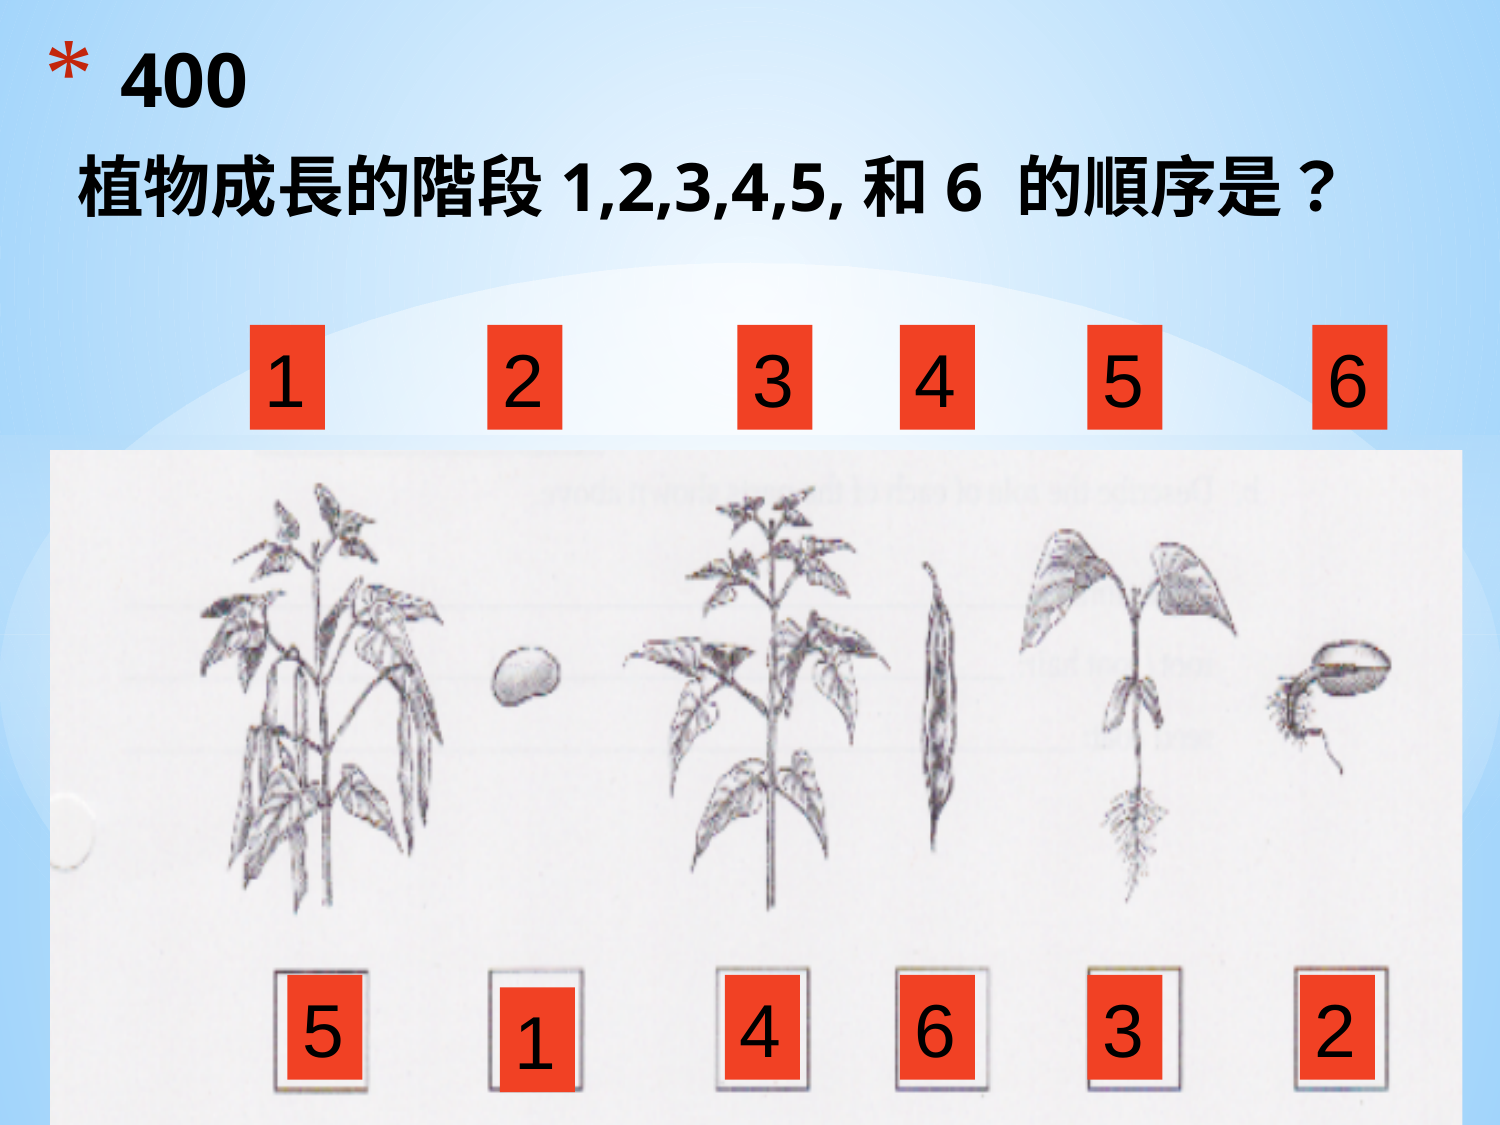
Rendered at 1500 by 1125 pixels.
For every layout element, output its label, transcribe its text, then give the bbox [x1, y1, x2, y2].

text_box 4 [899, 324, 975, 430]
text_box 植物成長的階段1,2,3,4,5,和6 的順序是？ [62, 137, 1425, 233]
text_box 1 [249, 324, 325, 430]
title 400 [0, 24, 325, 113]
text_box 3 [737, 324, 813, 430]
text_box 5 [1087, 324, 1163, 430]
text_box 6 [1312, 324, 1388, 430]
text_box 2 [487, 324, 563, 430]
picture [49, 449, 1463, 1125]
